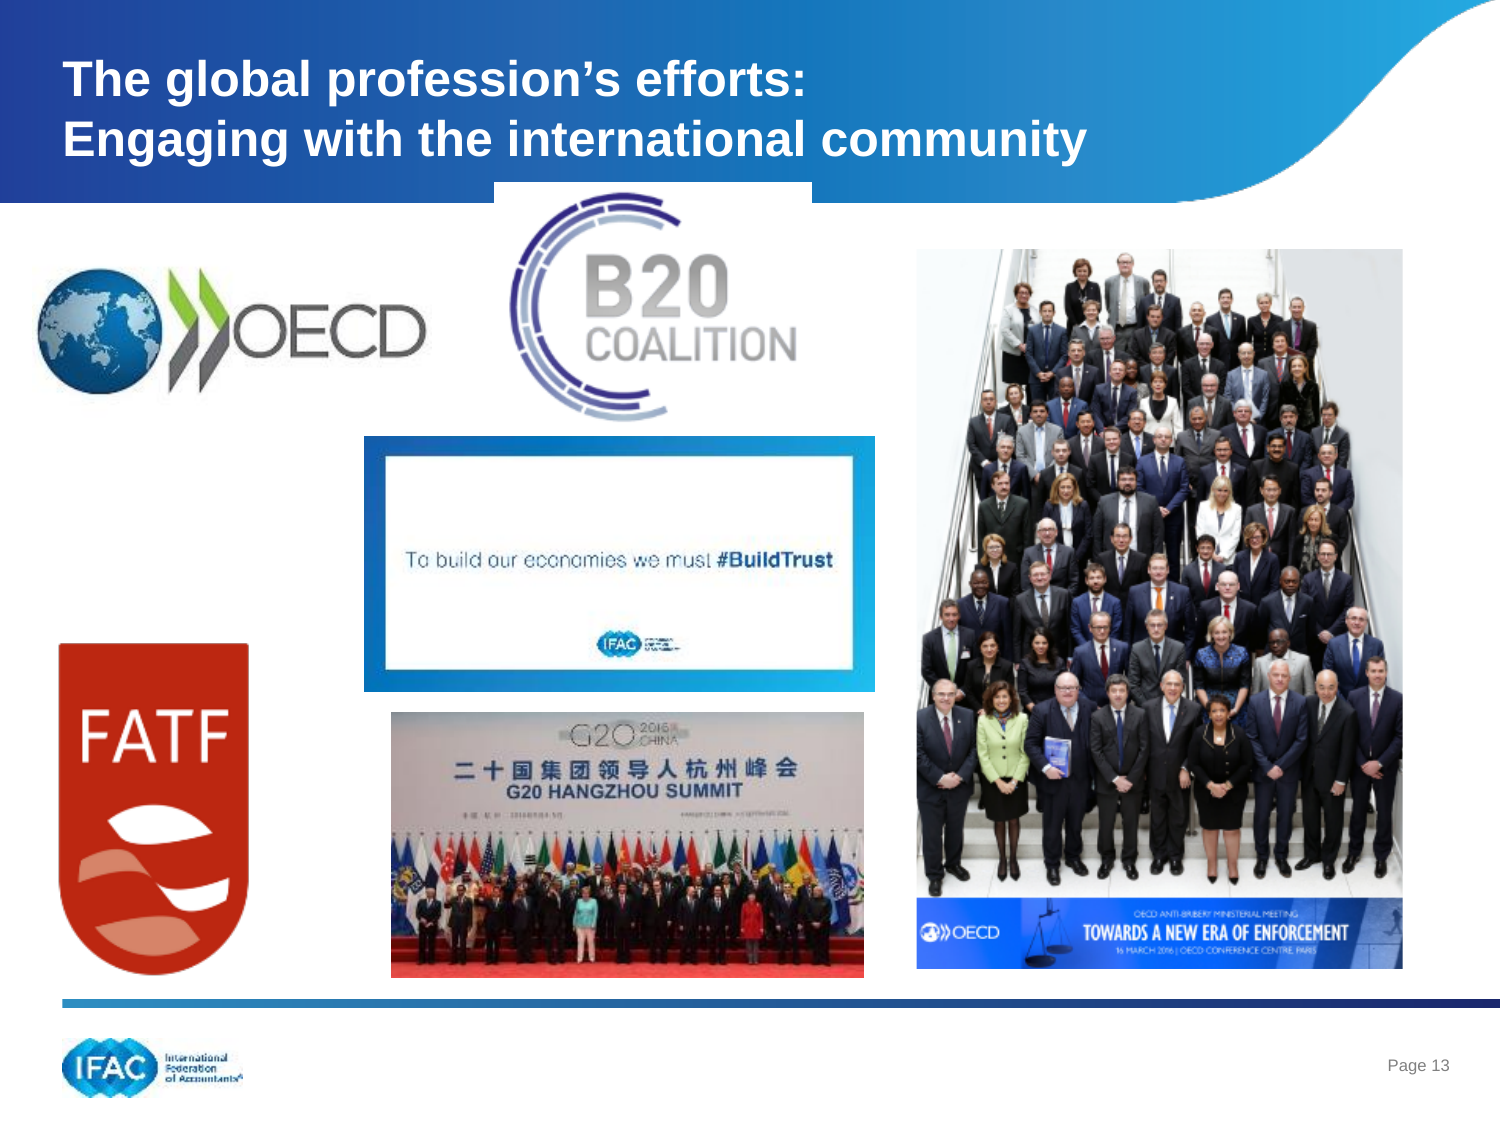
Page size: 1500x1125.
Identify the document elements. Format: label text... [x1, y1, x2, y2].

picture [62, 1038, 243, 1098]
picture [916, 249, 1403, 969]
picture [0, 0, 1497, 430]
picture [391, 712, 864, 978]
title The global profession’s efforts: Engaging with the international community [62, 62, 1300, 150]
picture [32, 242, 875, 693]
picture [0, 620, 343, 999]
